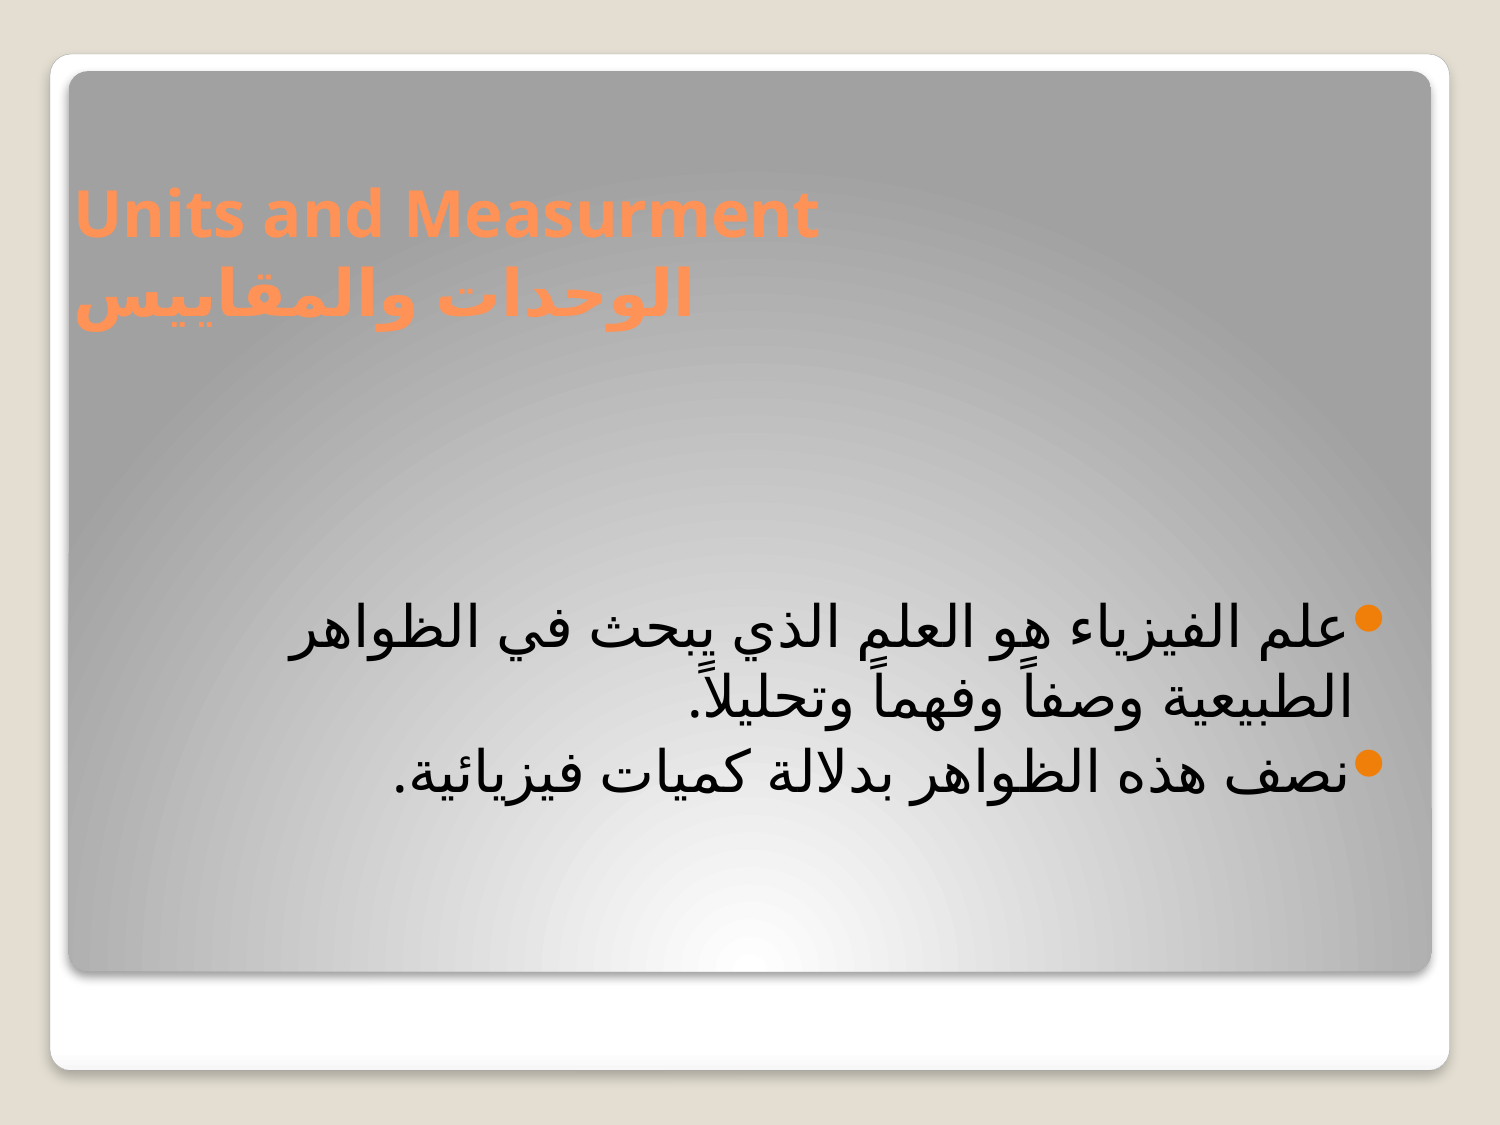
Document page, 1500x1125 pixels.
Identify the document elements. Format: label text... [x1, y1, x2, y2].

title Units and Measurment الوحدات والمقاييس [58, 164, 1402, 337]
list علم الفيزياء هو العلم الذي يبحث في الظواهر الطبيعية وصفاً وفهماً وتحليلاً. نصف هذه الظواهر بدلالة كميات فيزيائية. [70, 574, 1413, 863]
